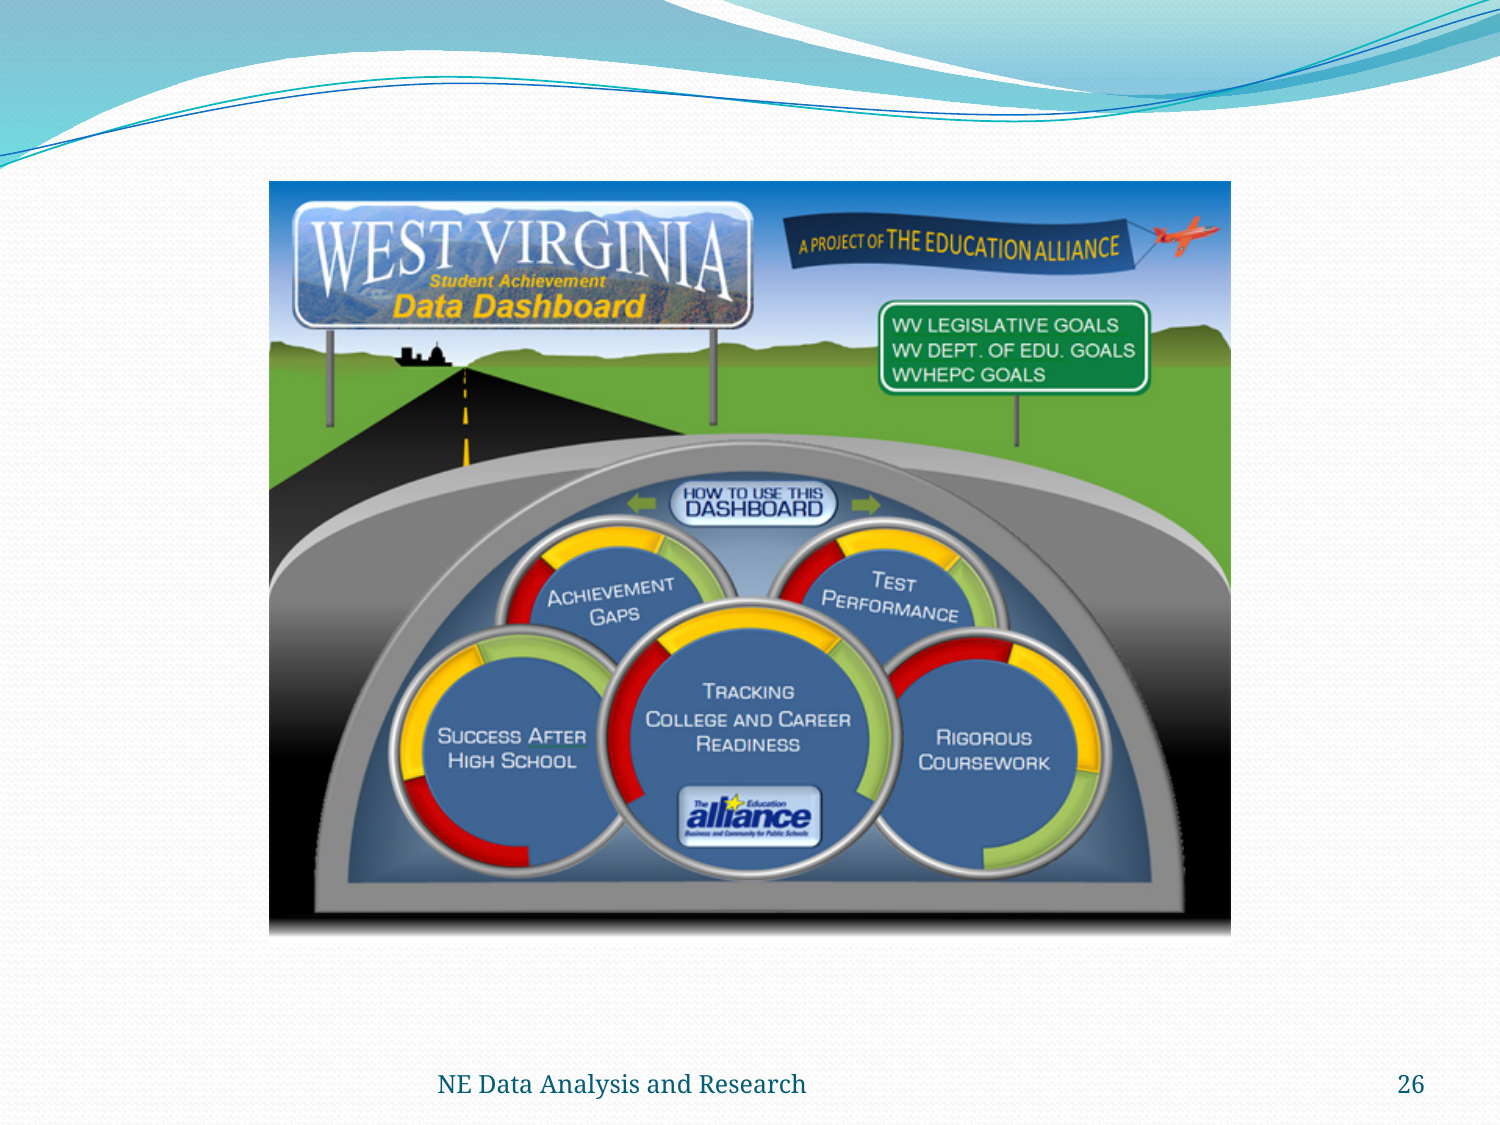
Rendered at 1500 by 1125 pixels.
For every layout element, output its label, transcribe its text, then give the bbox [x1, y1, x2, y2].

footer NE Data Analysis and Research [437, 1042, 988, 1103]
picture [269, 181, 1231, 944]
slide_number 26 [1299, 1042, 1425, 1103]
